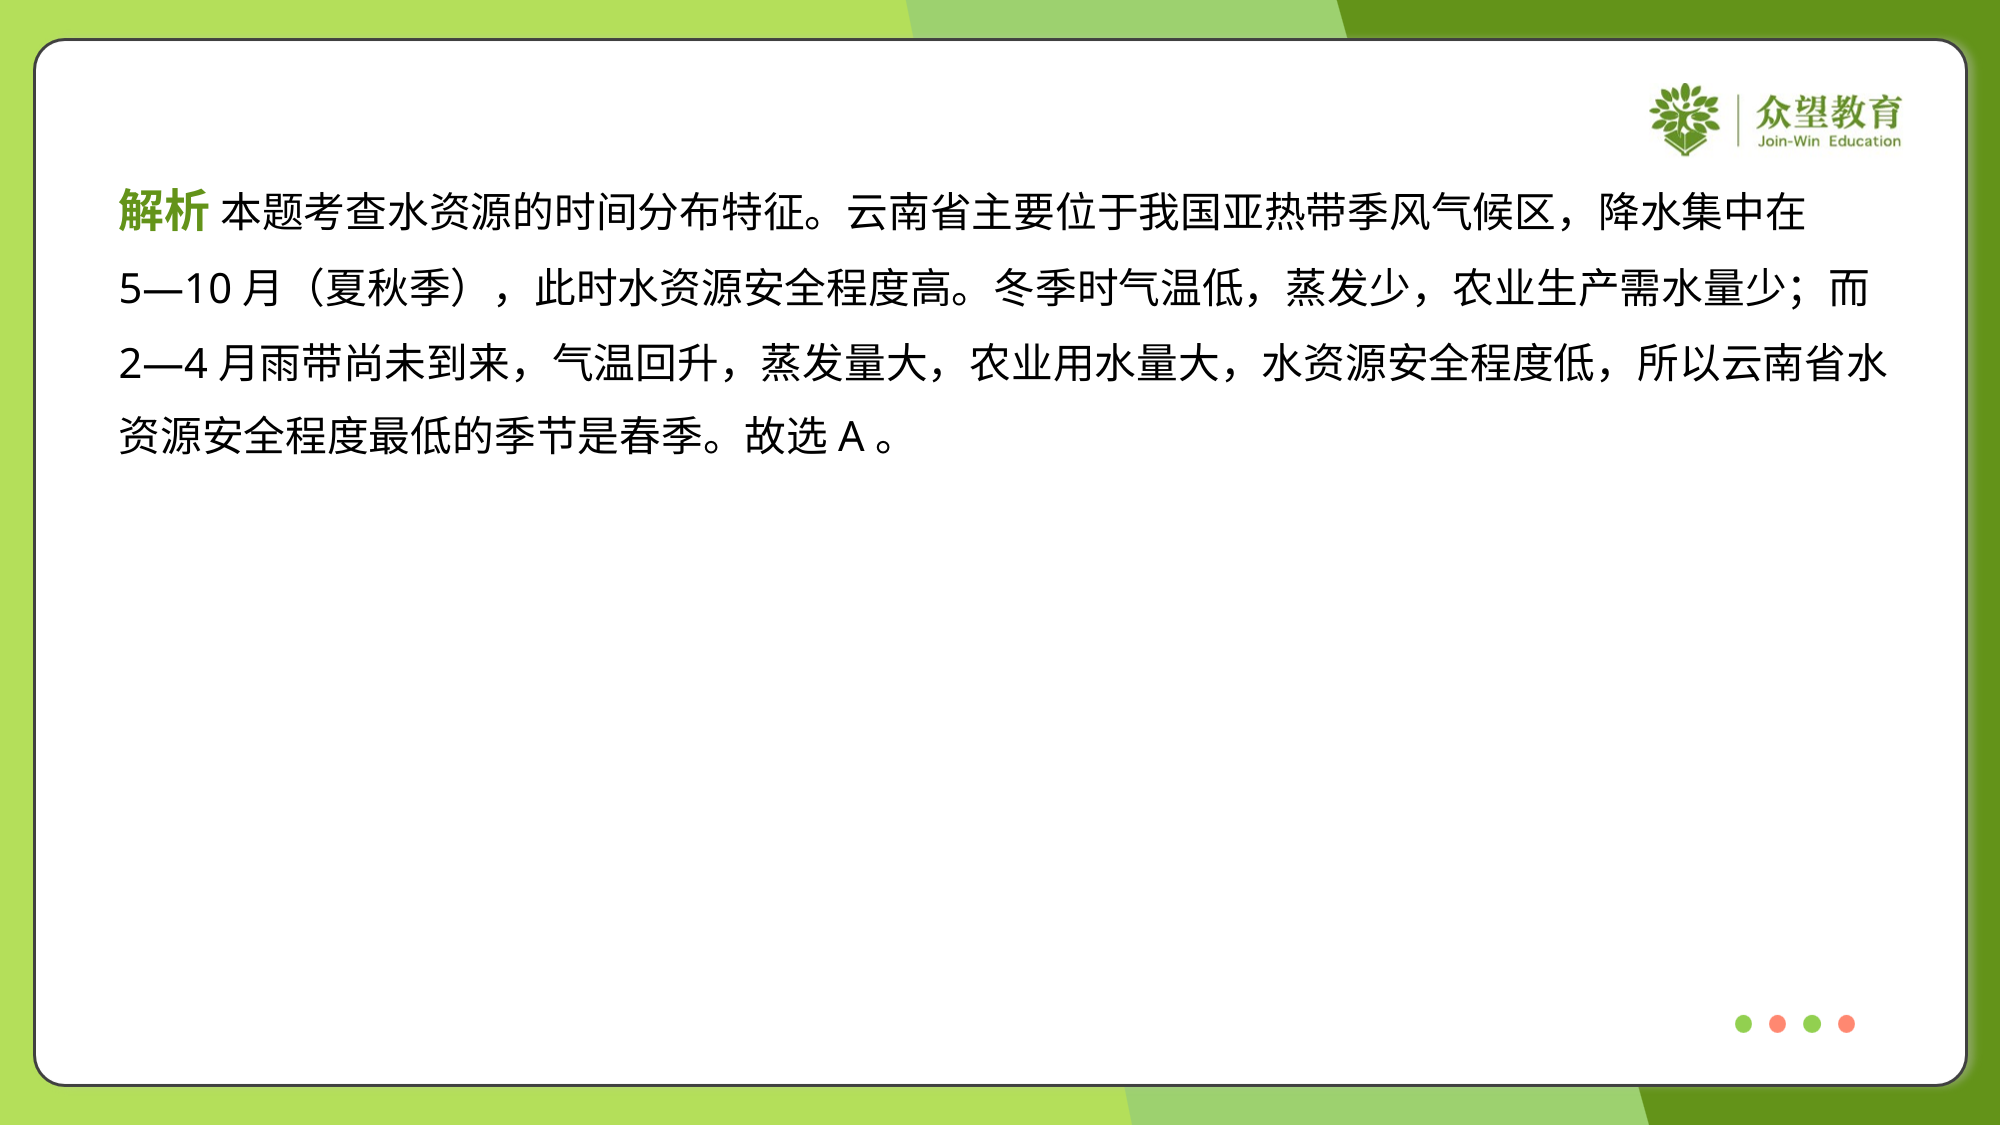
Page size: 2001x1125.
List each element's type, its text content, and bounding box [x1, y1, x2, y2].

picture [0, 0, 2000, 1125]
text_box 解析 本题考查水资源的时间分布特征。云南省主要位于我国亚热带季风气候区，降水集中在 5—10月（夏秋季），此时水资源安全程度高。冬季时气温低，蒸发少，农业生产需水量少；而 2—4月雨带尚未到来，气温回升，蒸发量大，农业用水量大，水资源安全程度低，所以云南省水 资源安全程度最低的季节是春季。故选A。 [118, 159, 1883, 452]
